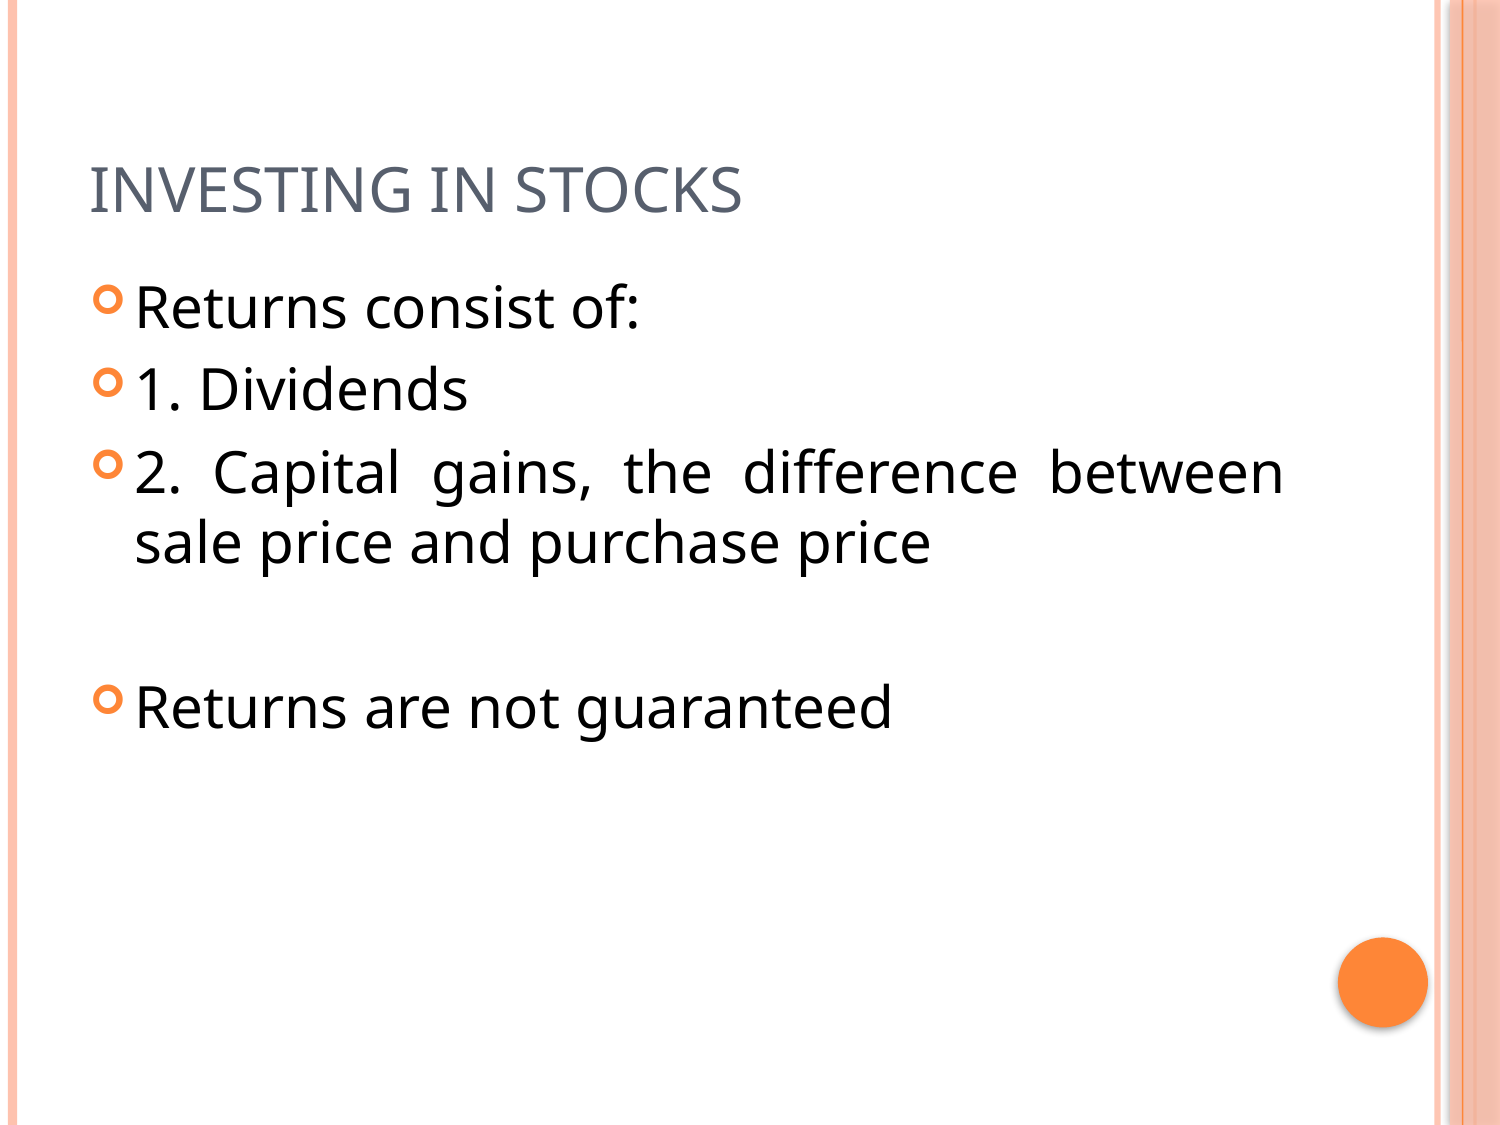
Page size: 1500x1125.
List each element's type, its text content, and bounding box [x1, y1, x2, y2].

list Returns consist of: 1. Dividends 2. Capital gains, the difference between sale price and purchase price Returns are not guaranteed [75, 262, 1300, 1062]
title Investing in stocks [75, 45, 1300, 233]
